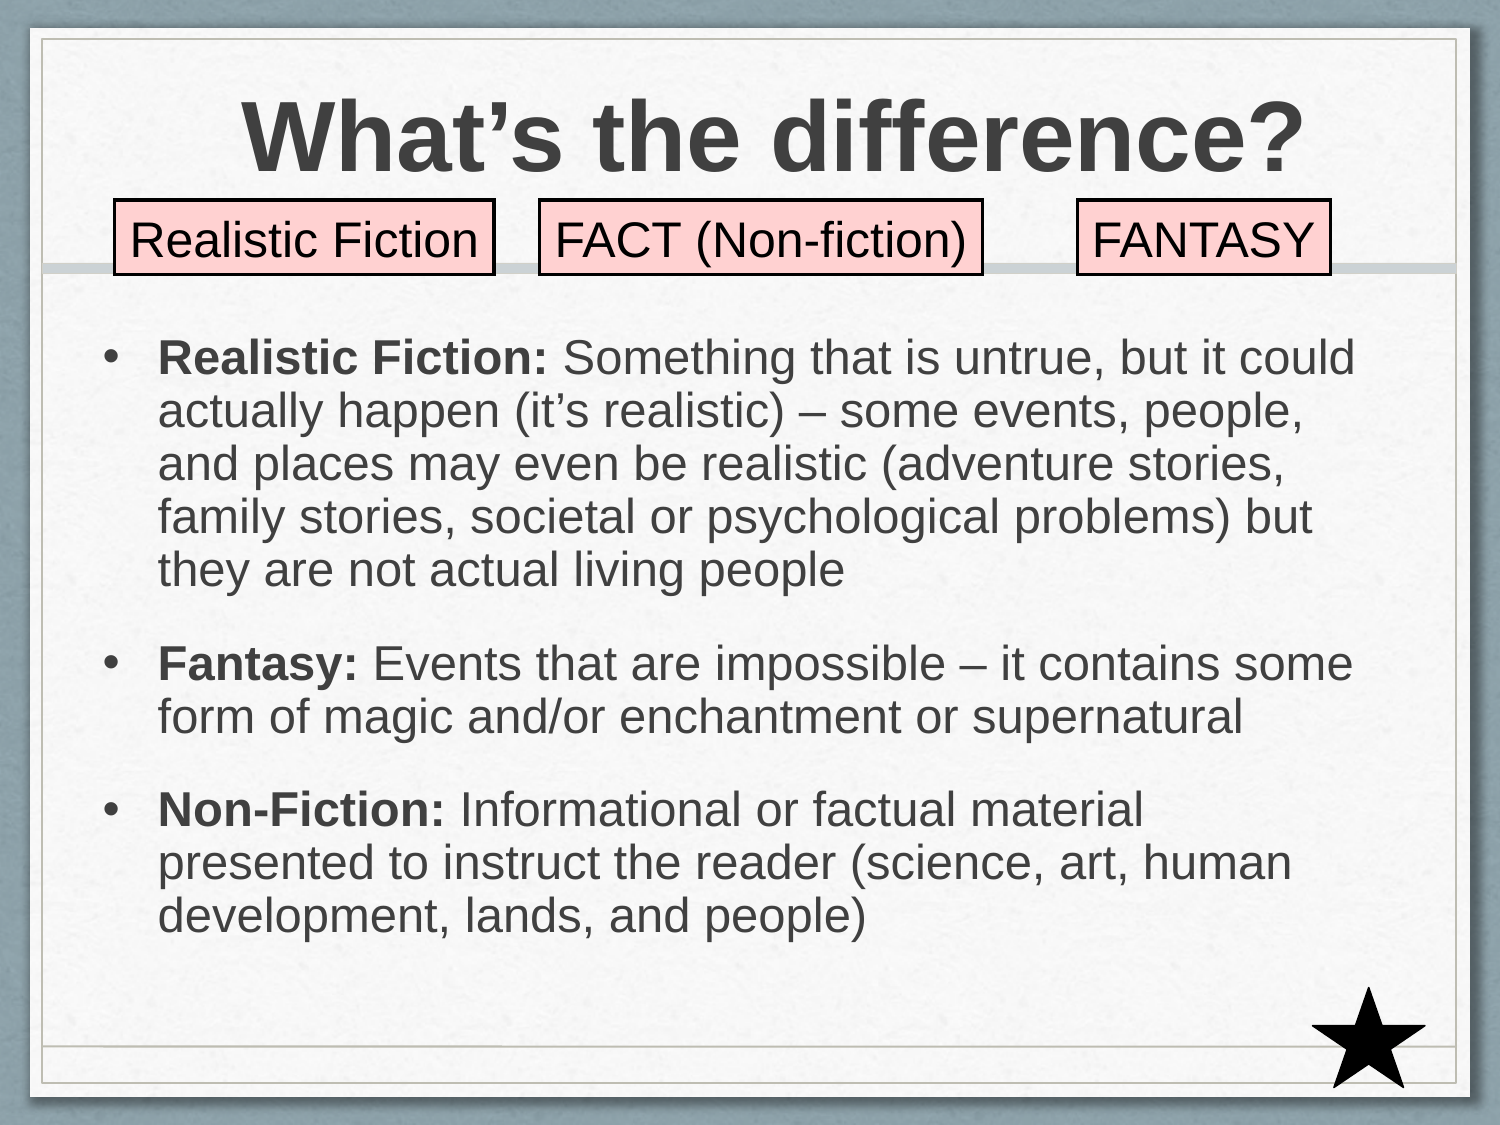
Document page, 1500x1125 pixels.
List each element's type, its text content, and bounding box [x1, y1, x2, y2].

text_box FACT (Non-fiction) [539, 199, 983, 275]
text_box Realistic Fiction [114, 199, 494, 275]
list Realistic Fiction: Something that is untrue, but it could actually happen (it’s realistic) – some events, people, and places may even be realistic (adventure stories, family stories, societal or psychological problems) but they are not actual living people Fantasy: Events that are impossible – it contains some form of magic and/or enchantment or supernatural Non-Fiction: Informational or factual material presented to instruct the reader (science, art, human development, lands, and people) [87, 324, 1375, 1000]
picture [30, 28, 1470, 1097]
title What’s the difference? [112, 37, 1438, 225]
text_box FANTASY [1077, 199, 1331, 275]
text_box [1312, 987, 1425, 1088]
